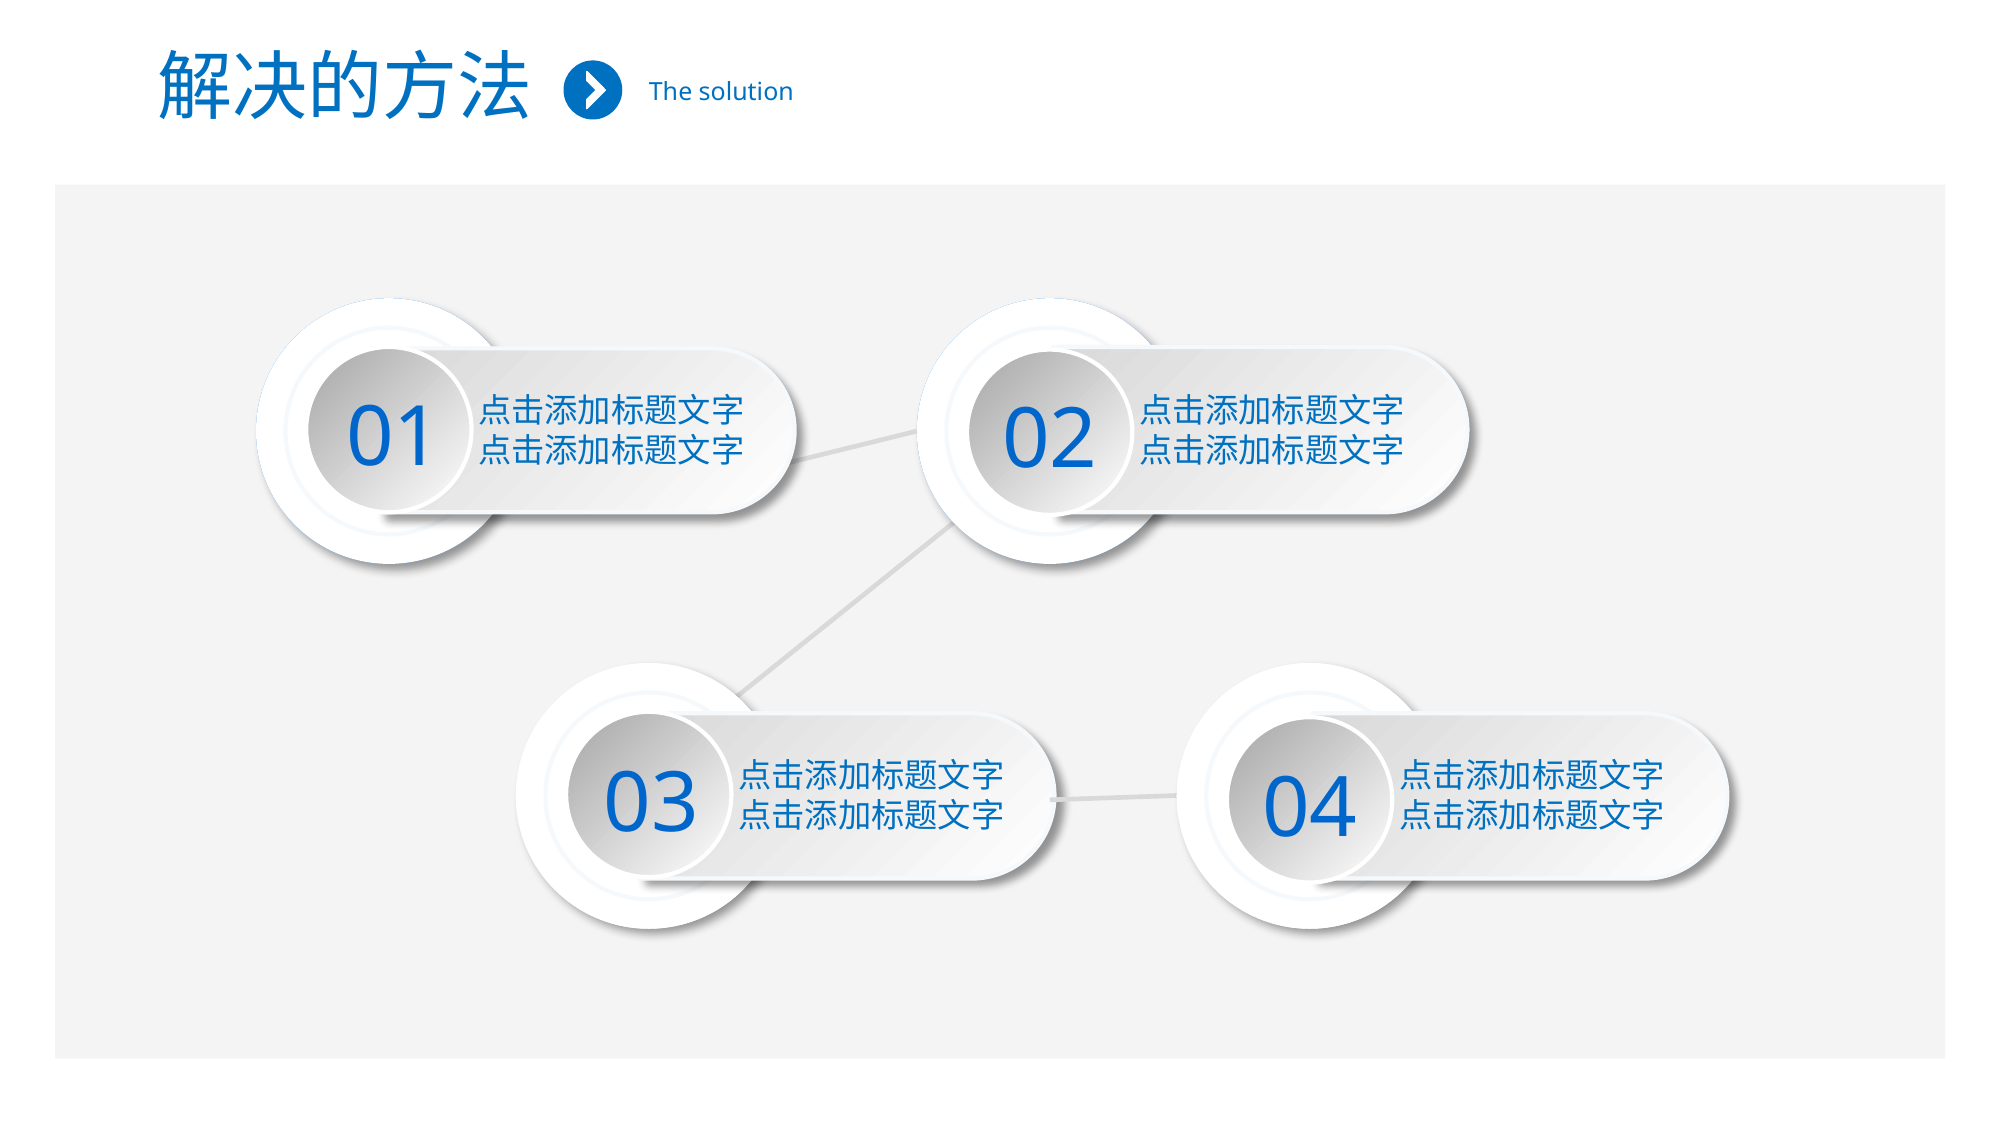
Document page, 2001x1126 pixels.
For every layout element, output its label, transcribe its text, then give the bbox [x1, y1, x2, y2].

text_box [916, 297, 1183, 565]
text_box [114, 30, 1010, 138]
text_box 点击添加标题文字 点击添加标题文字 [785, 746, 1020, 842]
text_box [1446, 711, 1730, 881]
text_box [715, 503, 977, 714]
text_box 点击添加标题文字 点击添加标题文字 [1188, 381, 1421, 477]
text_box 点击添加标题文字 点击添加标题文字 [1446, 746, 1681, 842]
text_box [966, 349, 1133, 516]
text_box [1049, 794, 1171, 800]
text_box [53, 183, 1947, 1061]
text_box 点击添加标题文字 点击添加标题文字 [526, 381, 760, 477]
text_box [255, 297, 522, 565]
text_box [305, 346, 472, 513]
text_box [785, 711, 1057, 881]
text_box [515, 662, 782, 929]
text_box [565, 711, 732, 878]
text_box [1188, 344, 1470, 515]
text_box [526, 346, 797, 515]
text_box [1226, 716, 1393, 883]
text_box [1176, 662, 1443, 929]
